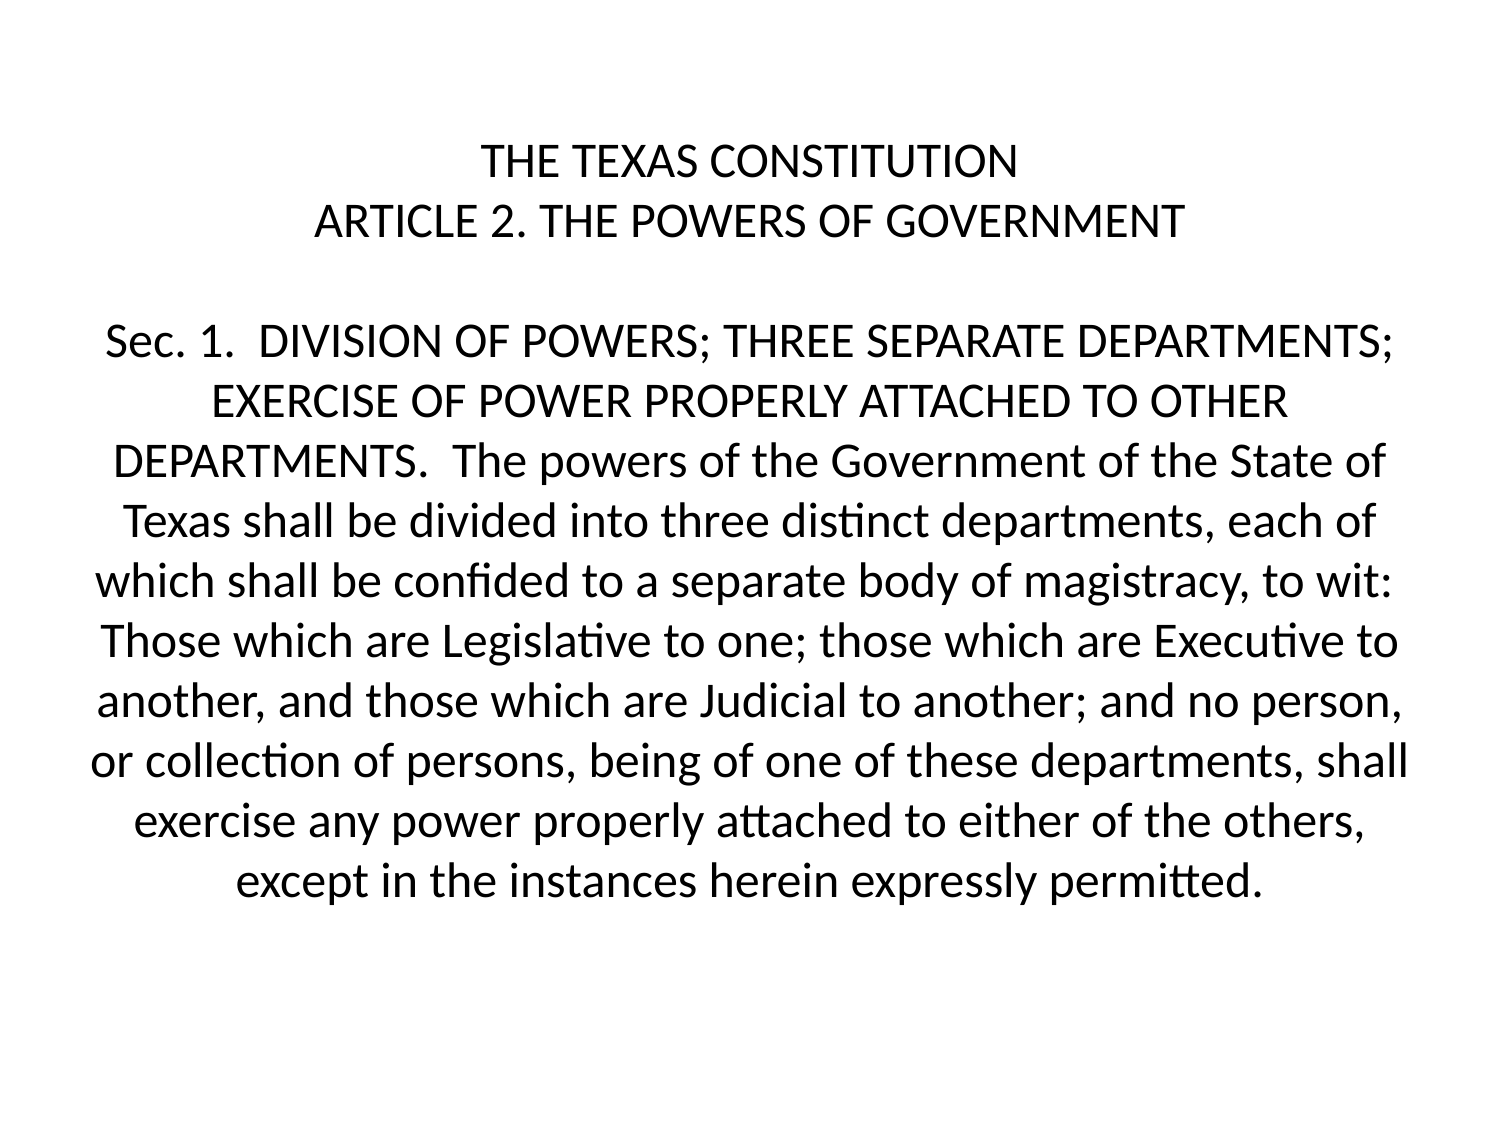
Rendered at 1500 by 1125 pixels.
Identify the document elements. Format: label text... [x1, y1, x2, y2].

title THE TEXAS CONSTITUTION ARTICLE 2. THE POWERS OF GOVERNMENT Sec. 1. DIVISION OF POWERS; THREE SEPARATE DEPARTMENTS; EXERCISE OF POWER PROPERLY ATTACHED TO OTHER DEPARTMENTS. The powers of the Government of the State of Texas shall be divided into three distinct departments, each of which shall be confided to a separate body of magistracy, to wit: Those which are Legislative to one; those which are Executive to another, and those which are Judicial to another; and no person, or collection of persons, being of one of these departments, shall exercise any power properly attached to either of the others, except in the instances herein expressly permitted. [74, 44, 1426, 1051]
